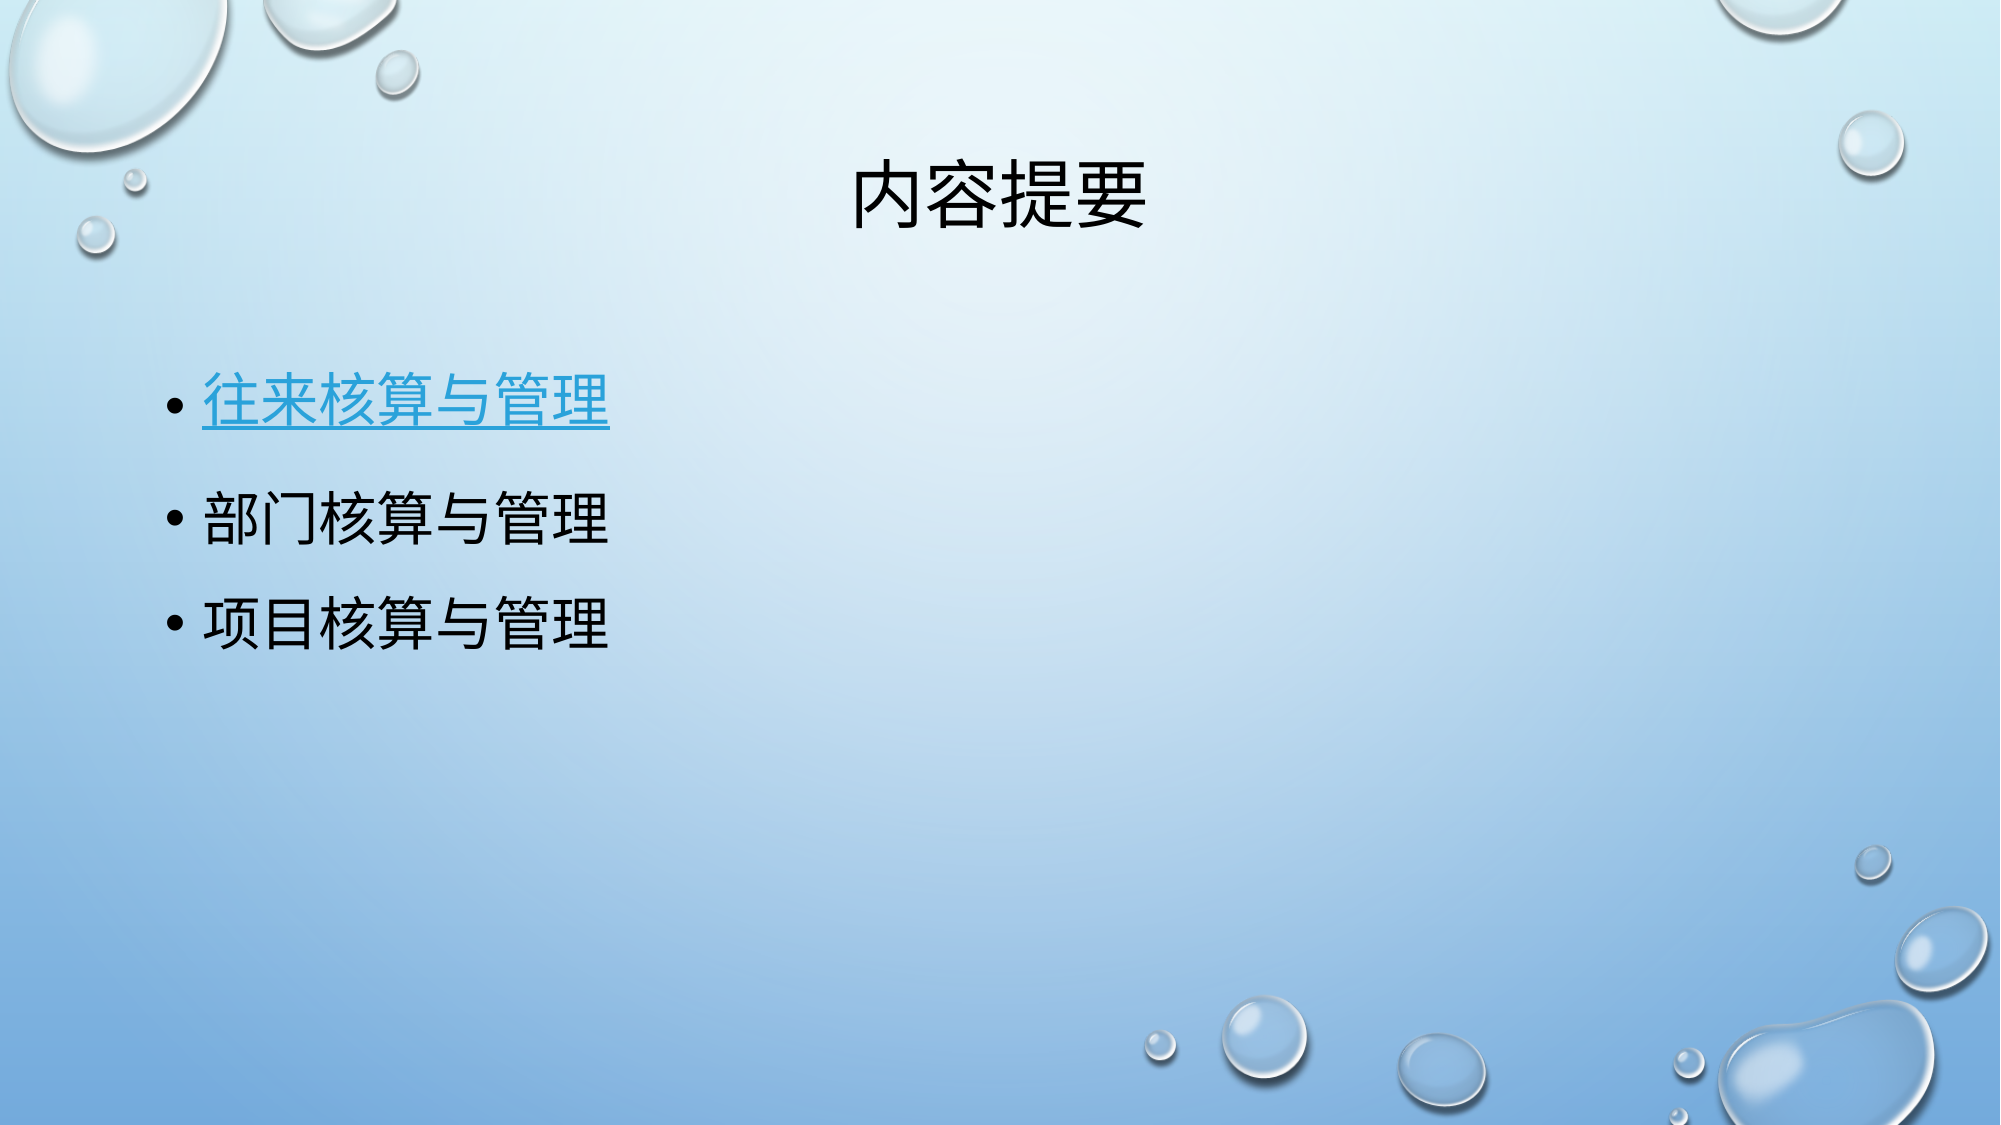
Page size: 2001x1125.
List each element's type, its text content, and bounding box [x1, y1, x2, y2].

picture [0, 0, 2000, 1125]
title 内容提要 [149, 67, 1851, 329]
list 往来核算与管理 部门核算与管理 项目核算与管理 [149, 339, 1850, 966]
